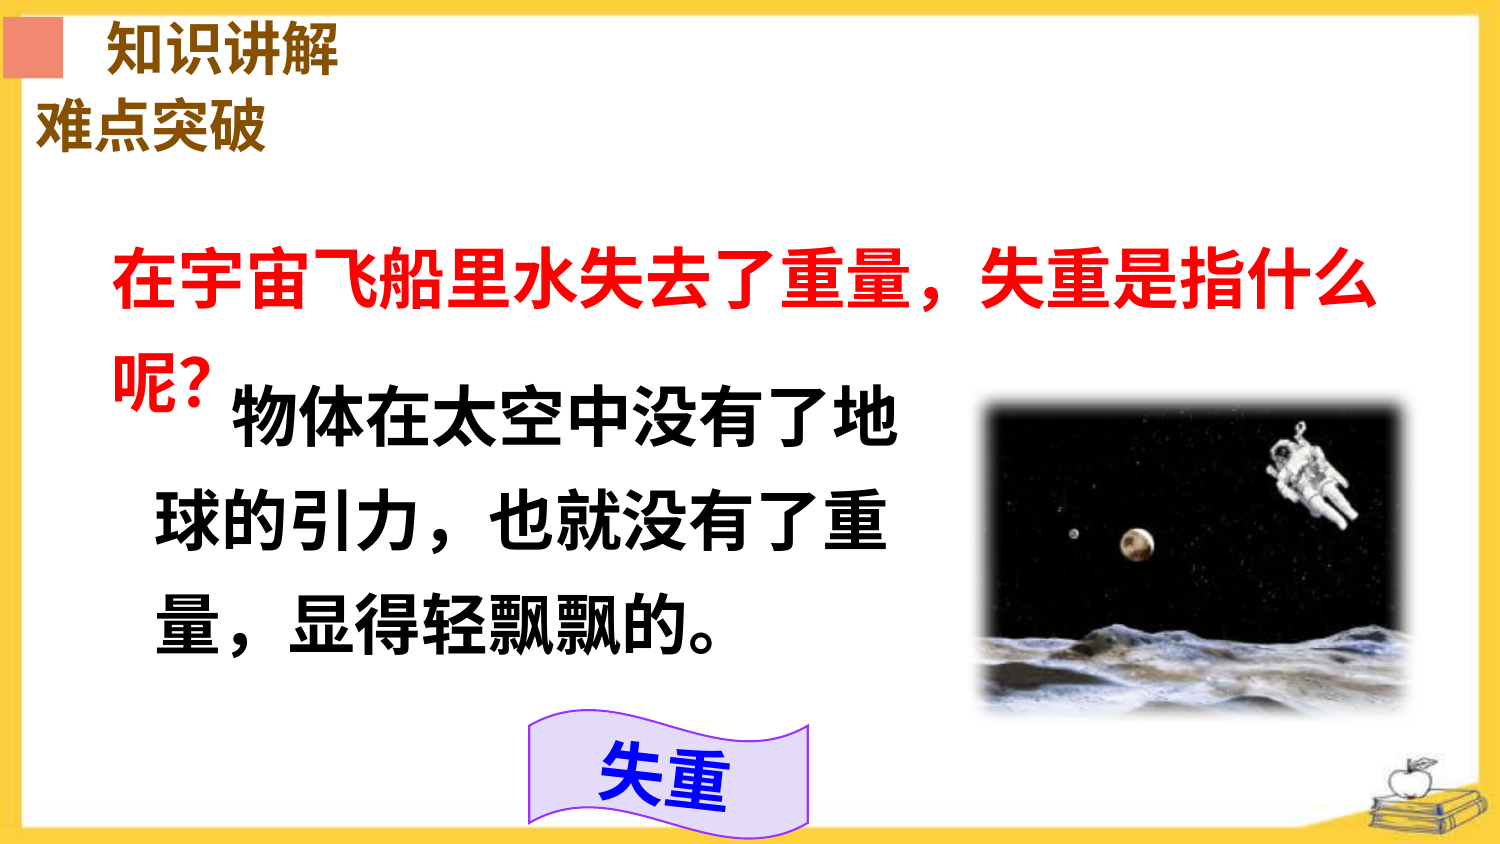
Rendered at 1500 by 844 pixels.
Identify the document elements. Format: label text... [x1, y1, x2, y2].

text_box 知识讲解 [100, 9, 411, 86]
text_box 物体在太空中没有了地球的引力，也就没有了重量，显得轻飘飘的。 [143, 345, 955, 669]
text_box 难点突破 [28, 86, 281, 163]
picture [0, 0, 1500, 844]
text_box 在宇宙飞船里水失去了重量，失重是指什么呢？ [100, 207, 1498, 427]
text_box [529, 709, 808, 840]
text_box [2, 16, 64, 80]
